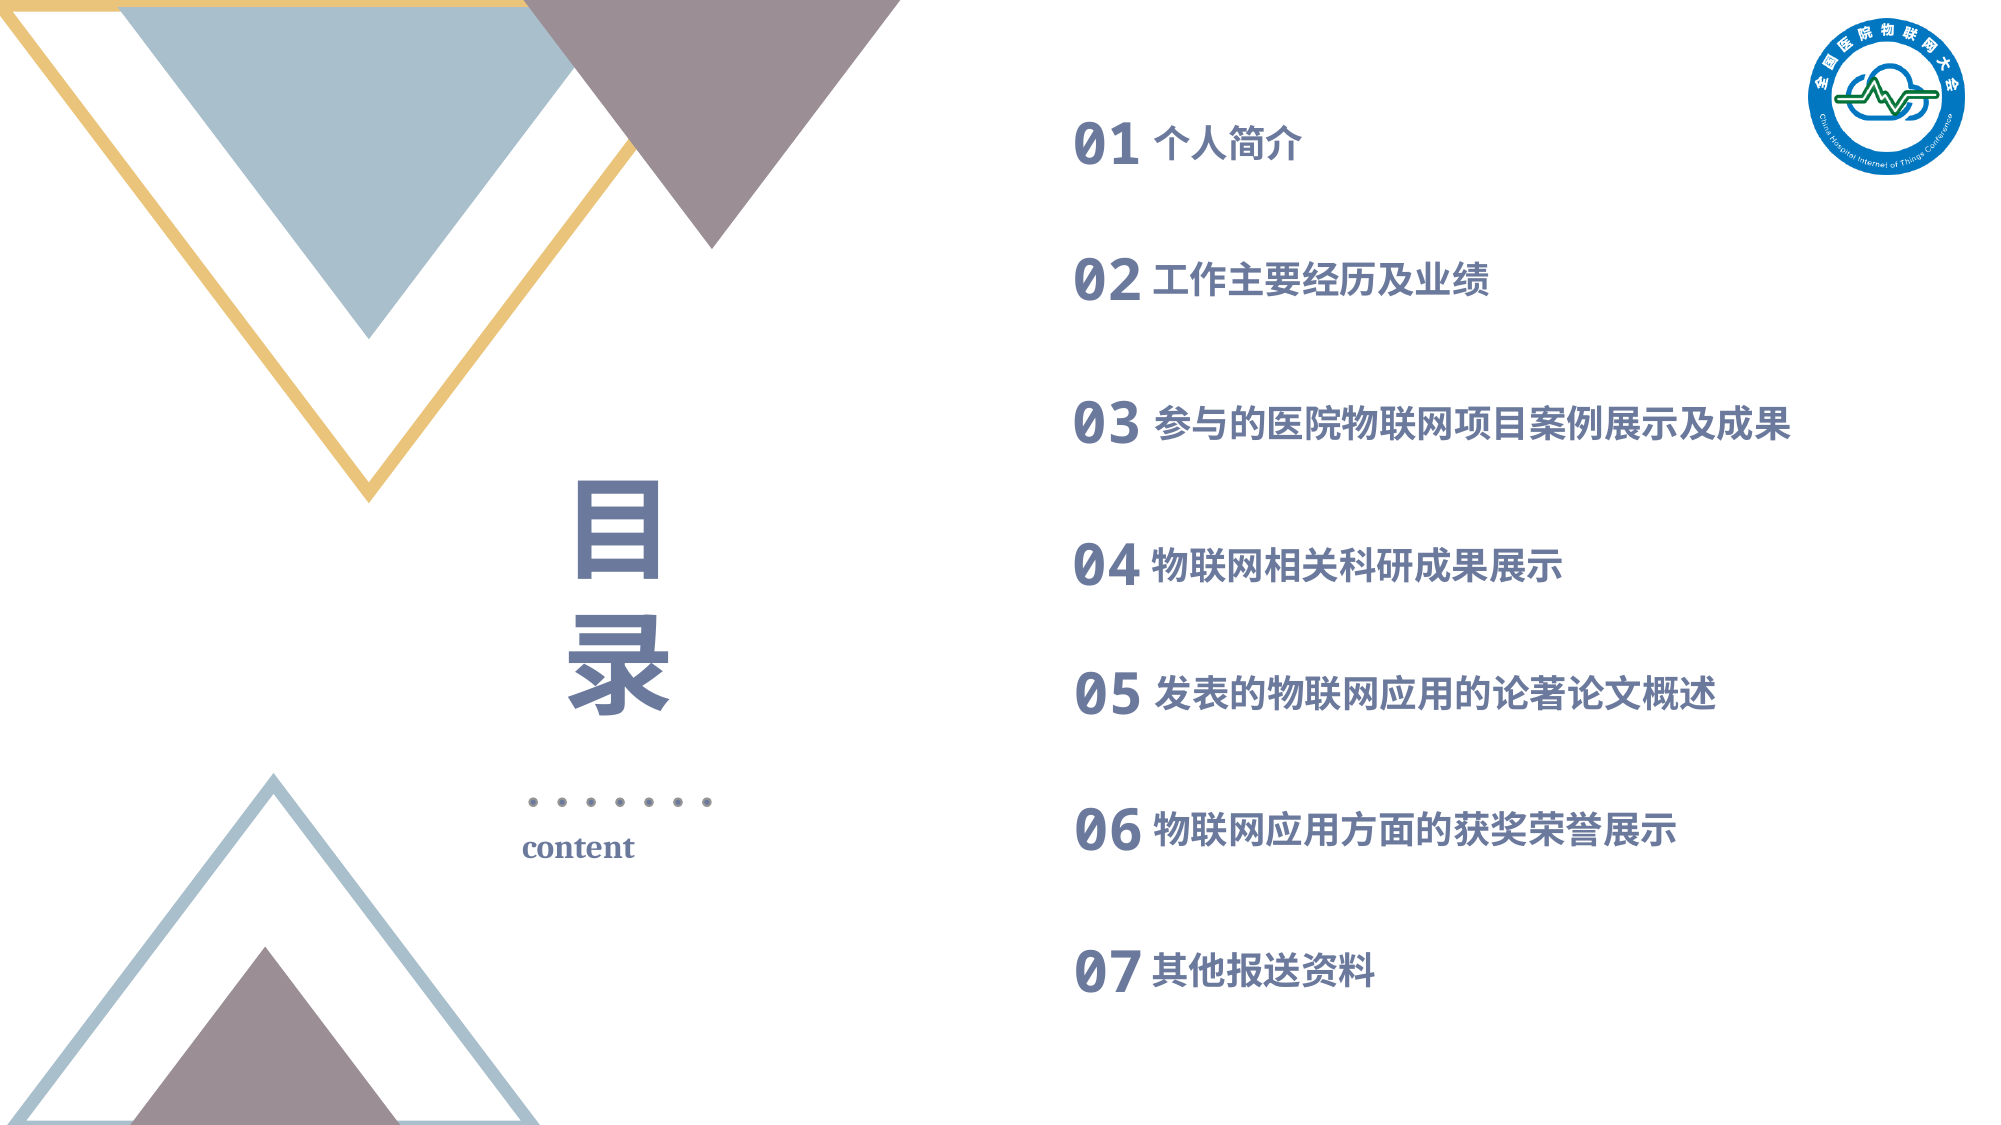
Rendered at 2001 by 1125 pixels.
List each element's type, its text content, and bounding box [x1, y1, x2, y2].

text_box [128, 944, 402, 1125]
text_box [0, 4, 632, 495]
text_box content [522, 825, 726, 866]
text_box [13, 781, 534, 1125]
text_box [115, 6, 574, 341]
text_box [1014, 98, 1813, 1013]
text_box 目 录 [487, 450, 750, 735]
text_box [529, 798, 711, 806]
picture [1808, 18, 1965, 175]
text_box [522, 0, 902, 251]
